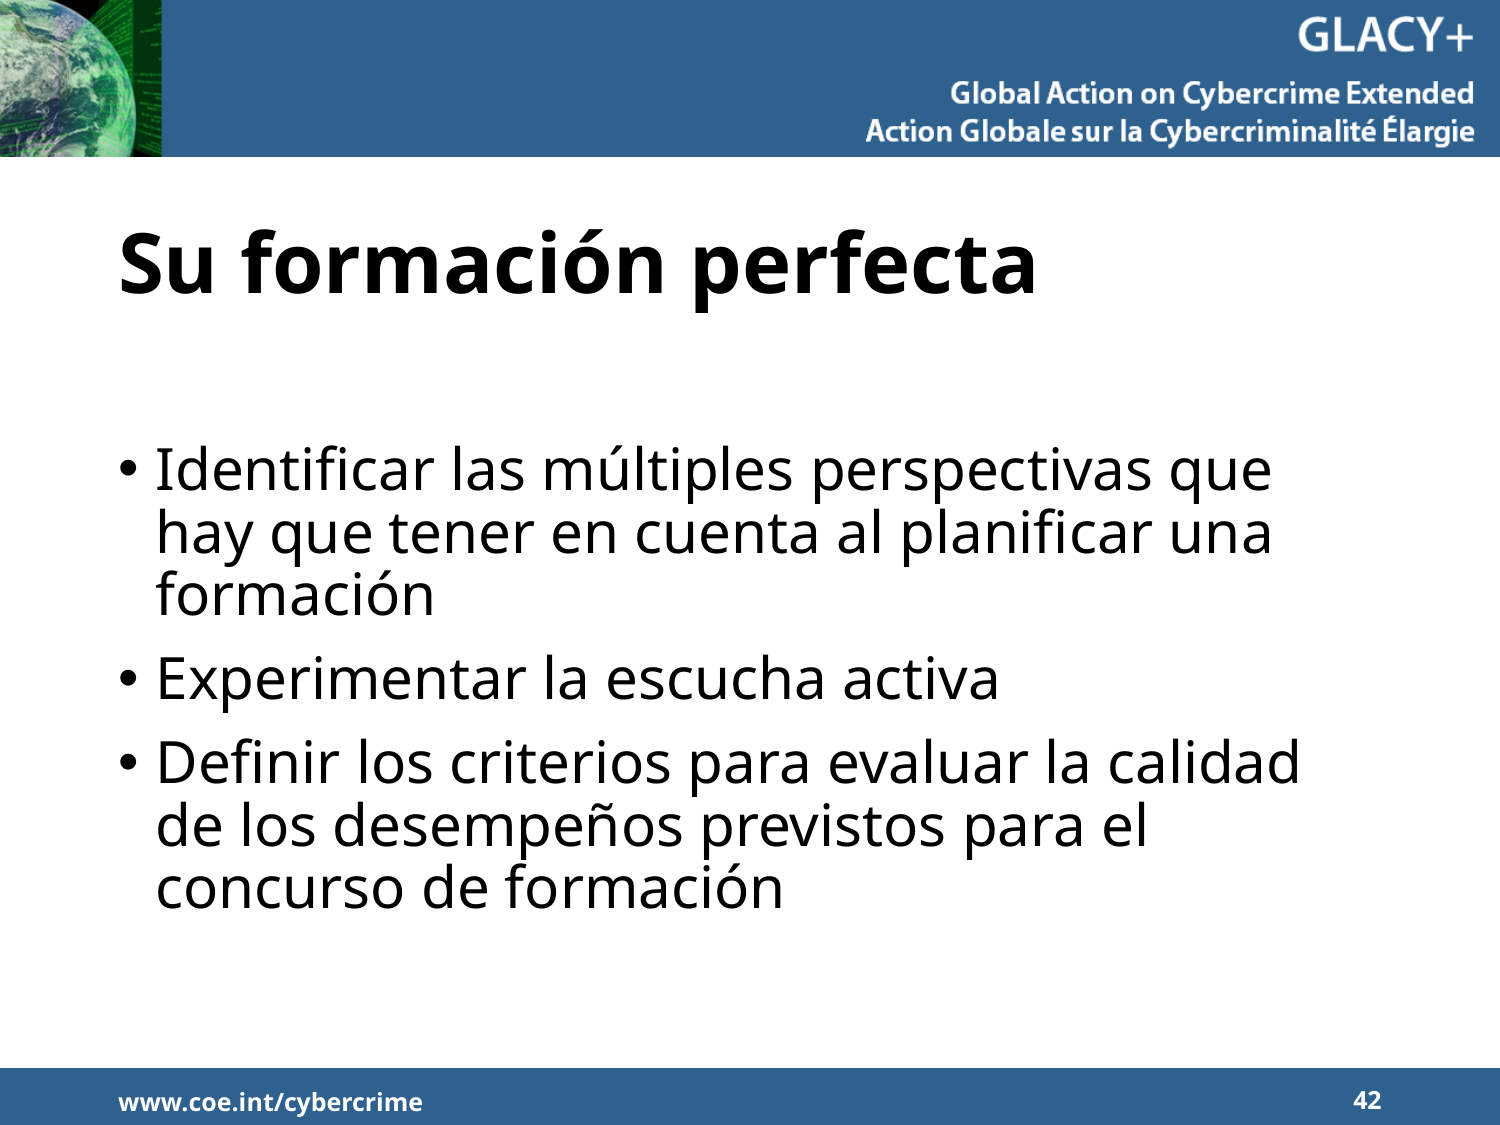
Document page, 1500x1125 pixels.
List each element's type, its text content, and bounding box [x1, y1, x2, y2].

slide_number www.coe.int/cybercrime [103, 1071, 491, 1125]
picture [0, 0, 1500, 157]
title Su formación perfecta [103, 171, 1397, 363]
slide_number 42 [1059, 1071, 1397, 1125]
list Identificar las múltiples perspectivas que hay que tener en cuenta al planificar una formación Experimentar la escucha activa Definir los criterios para evaluar la calidad de los desempeños previstos para el concurso de formación [103, 432, 1397, 1086]
